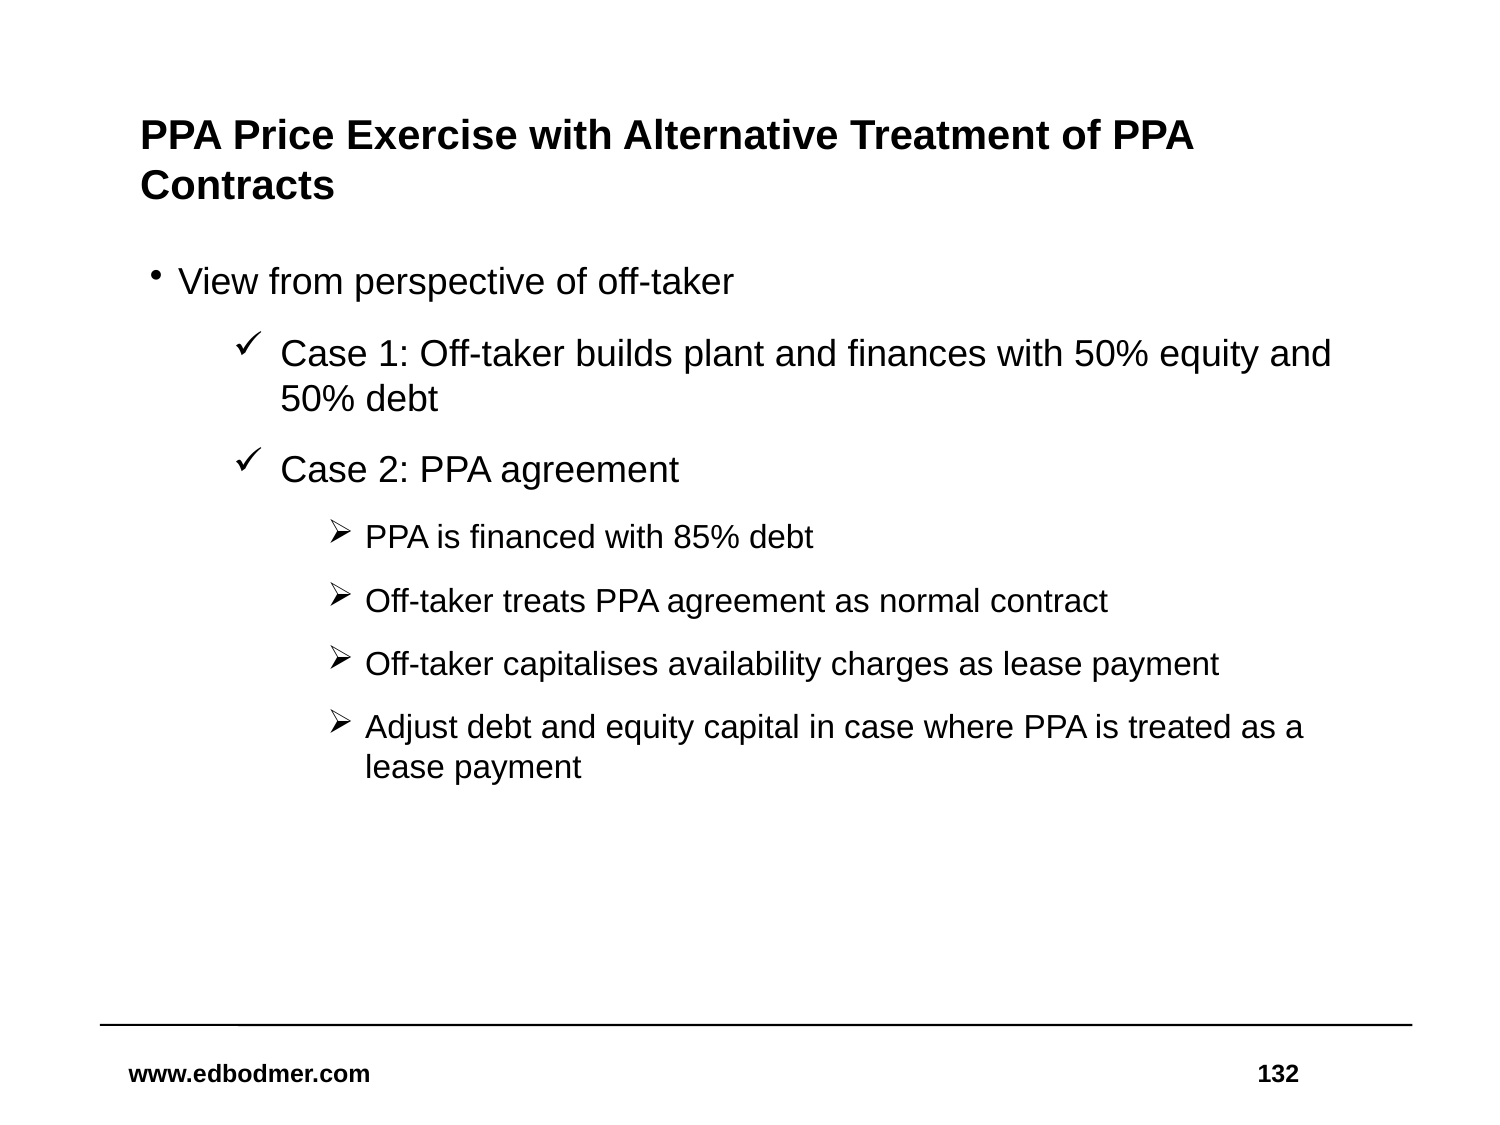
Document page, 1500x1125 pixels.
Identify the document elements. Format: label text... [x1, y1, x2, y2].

list View from perspective of off-taker Case 1: Off-taker builds plant and finances with 50% equity and 50% debt Case 2: PPA agreement PPA is financed with 85% debt Off-taker treats PPA agreement as normal contract Off-taker capitalises availability charges as lease payment Adjust debt and equity capital in case where PPA is treated as a lease payment [125, 249, 1375, 1000]
title PPA Price Exercise with Alternative Treatment of PPA Contracts [125, 99, 1288, 225]
